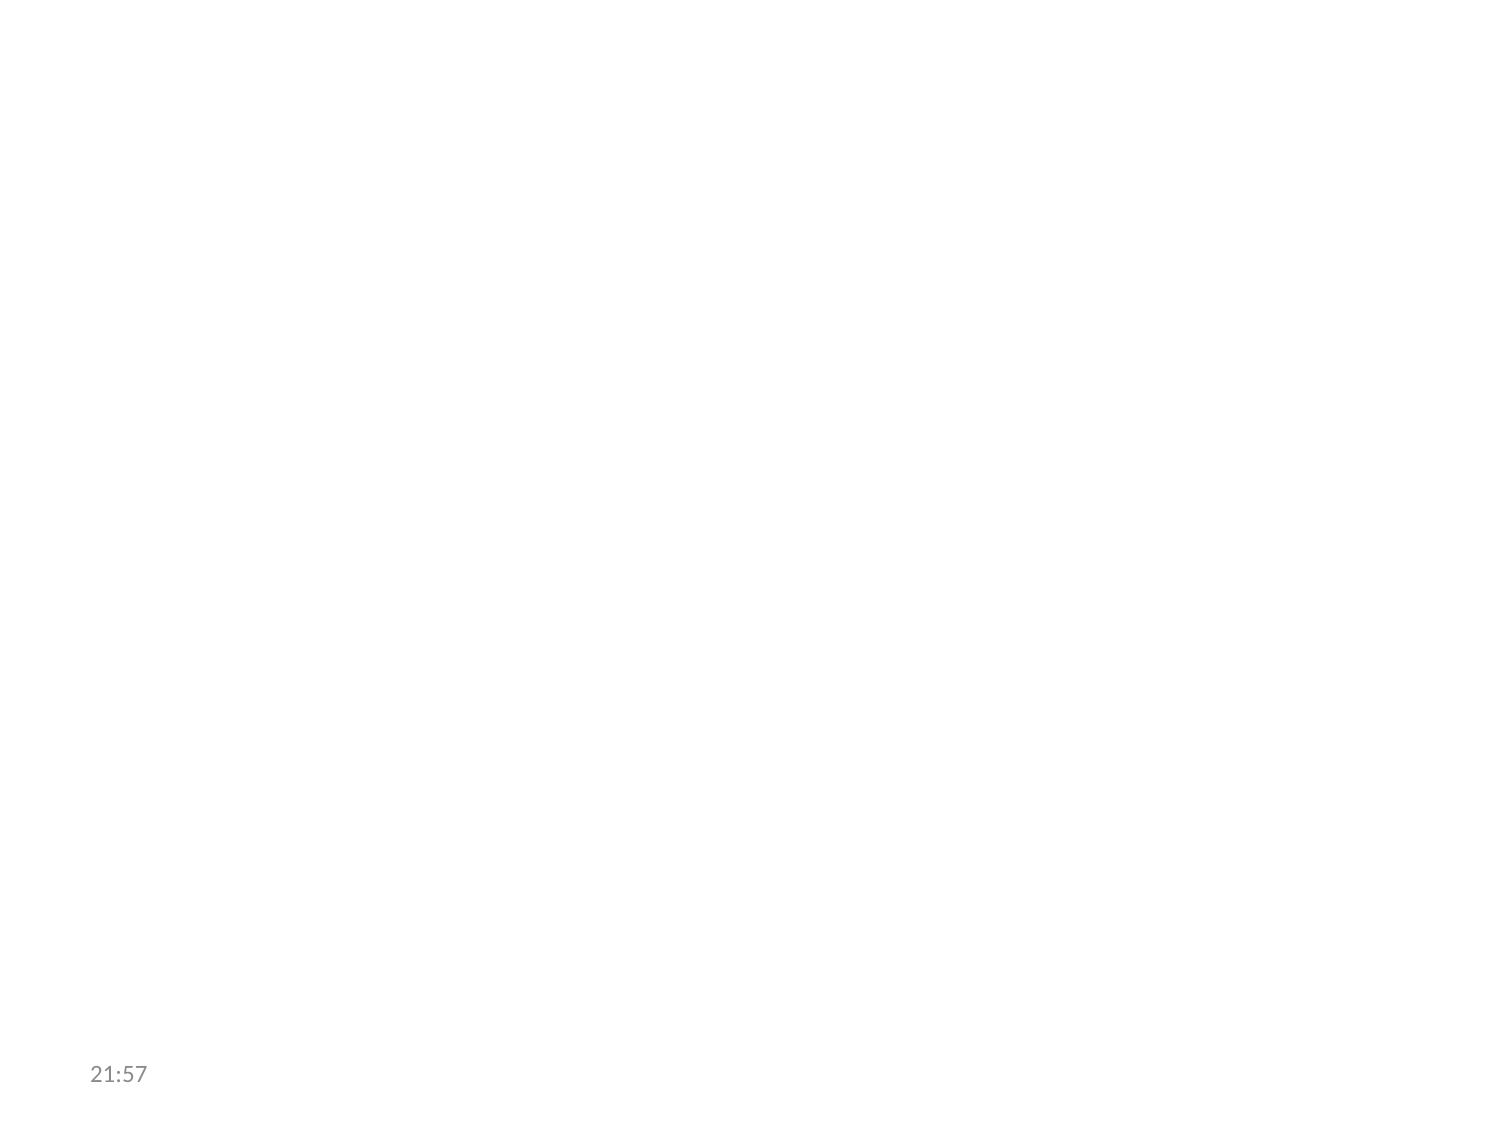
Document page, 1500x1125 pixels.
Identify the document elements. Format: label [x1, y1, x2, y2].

slide_number [75, 1042, 425, 1103]
